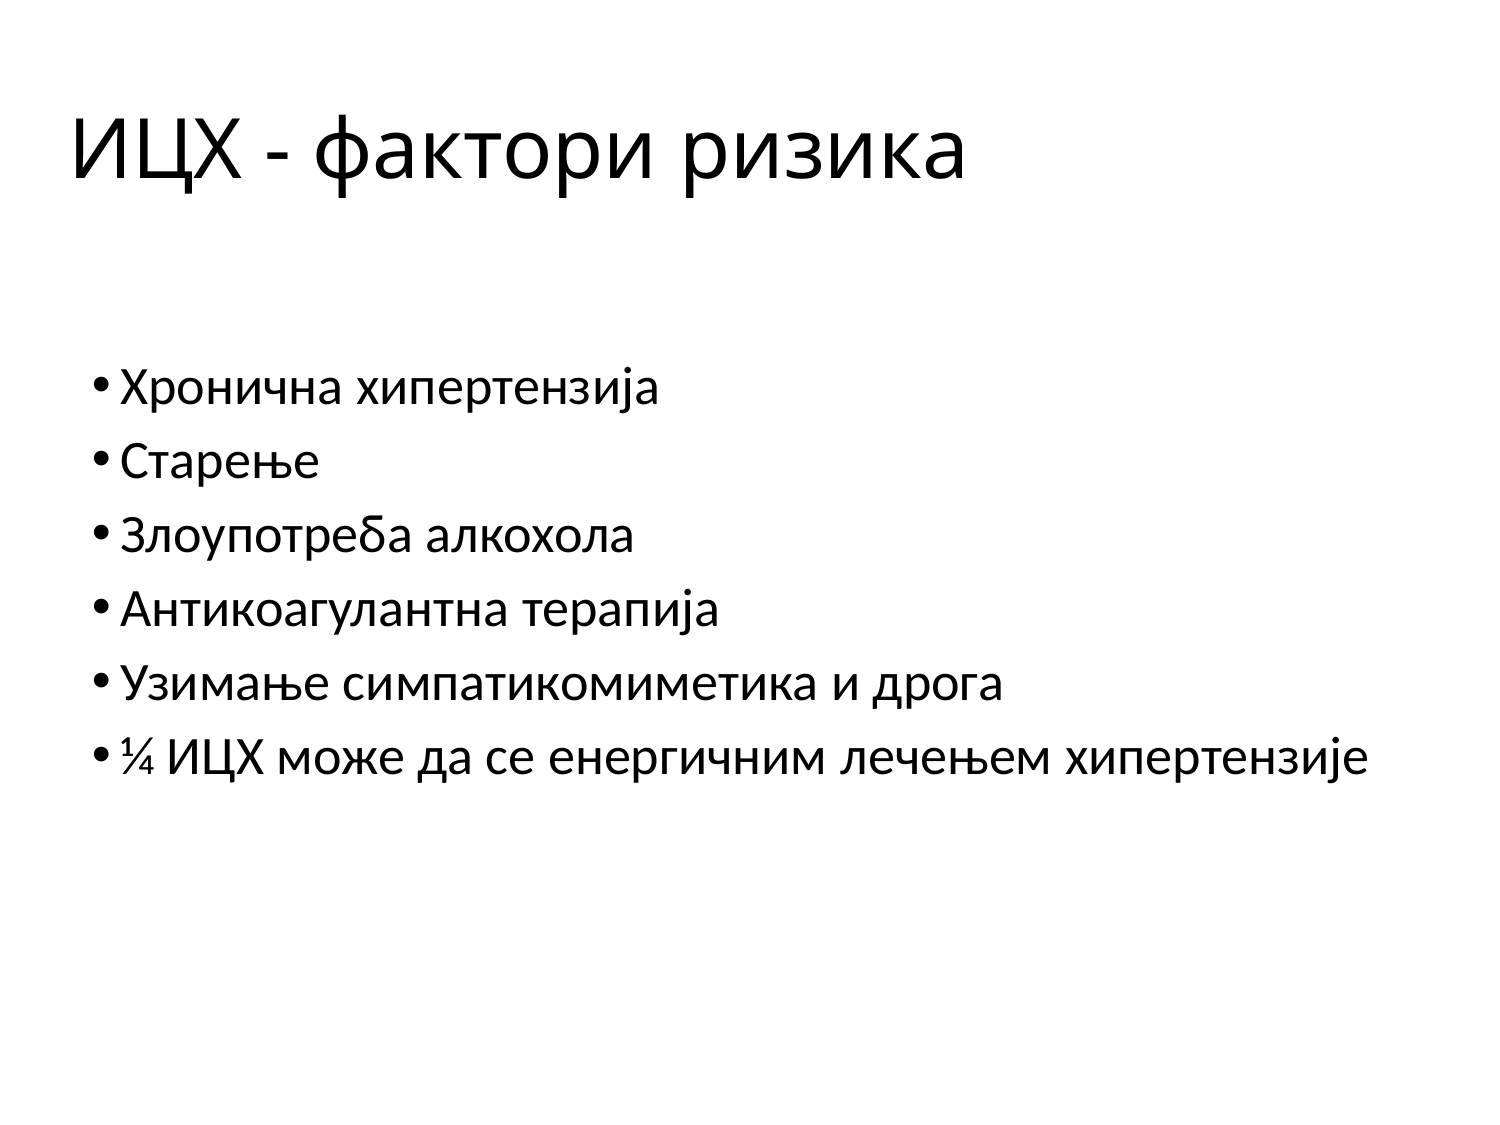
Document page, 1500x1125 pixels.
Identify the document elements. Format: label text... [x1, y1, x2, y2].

title ИЦХ - фактори ризика [53, 42, 1347, 261]
list Хронична хипертензија Старење Злоупотреба алкохола Антикоагулантна терапија Узимање симпатикомиметика и дрога ¼ ИЦХ може да се енергичним лечењем хипертензије [76, 350, 1475, 942]
